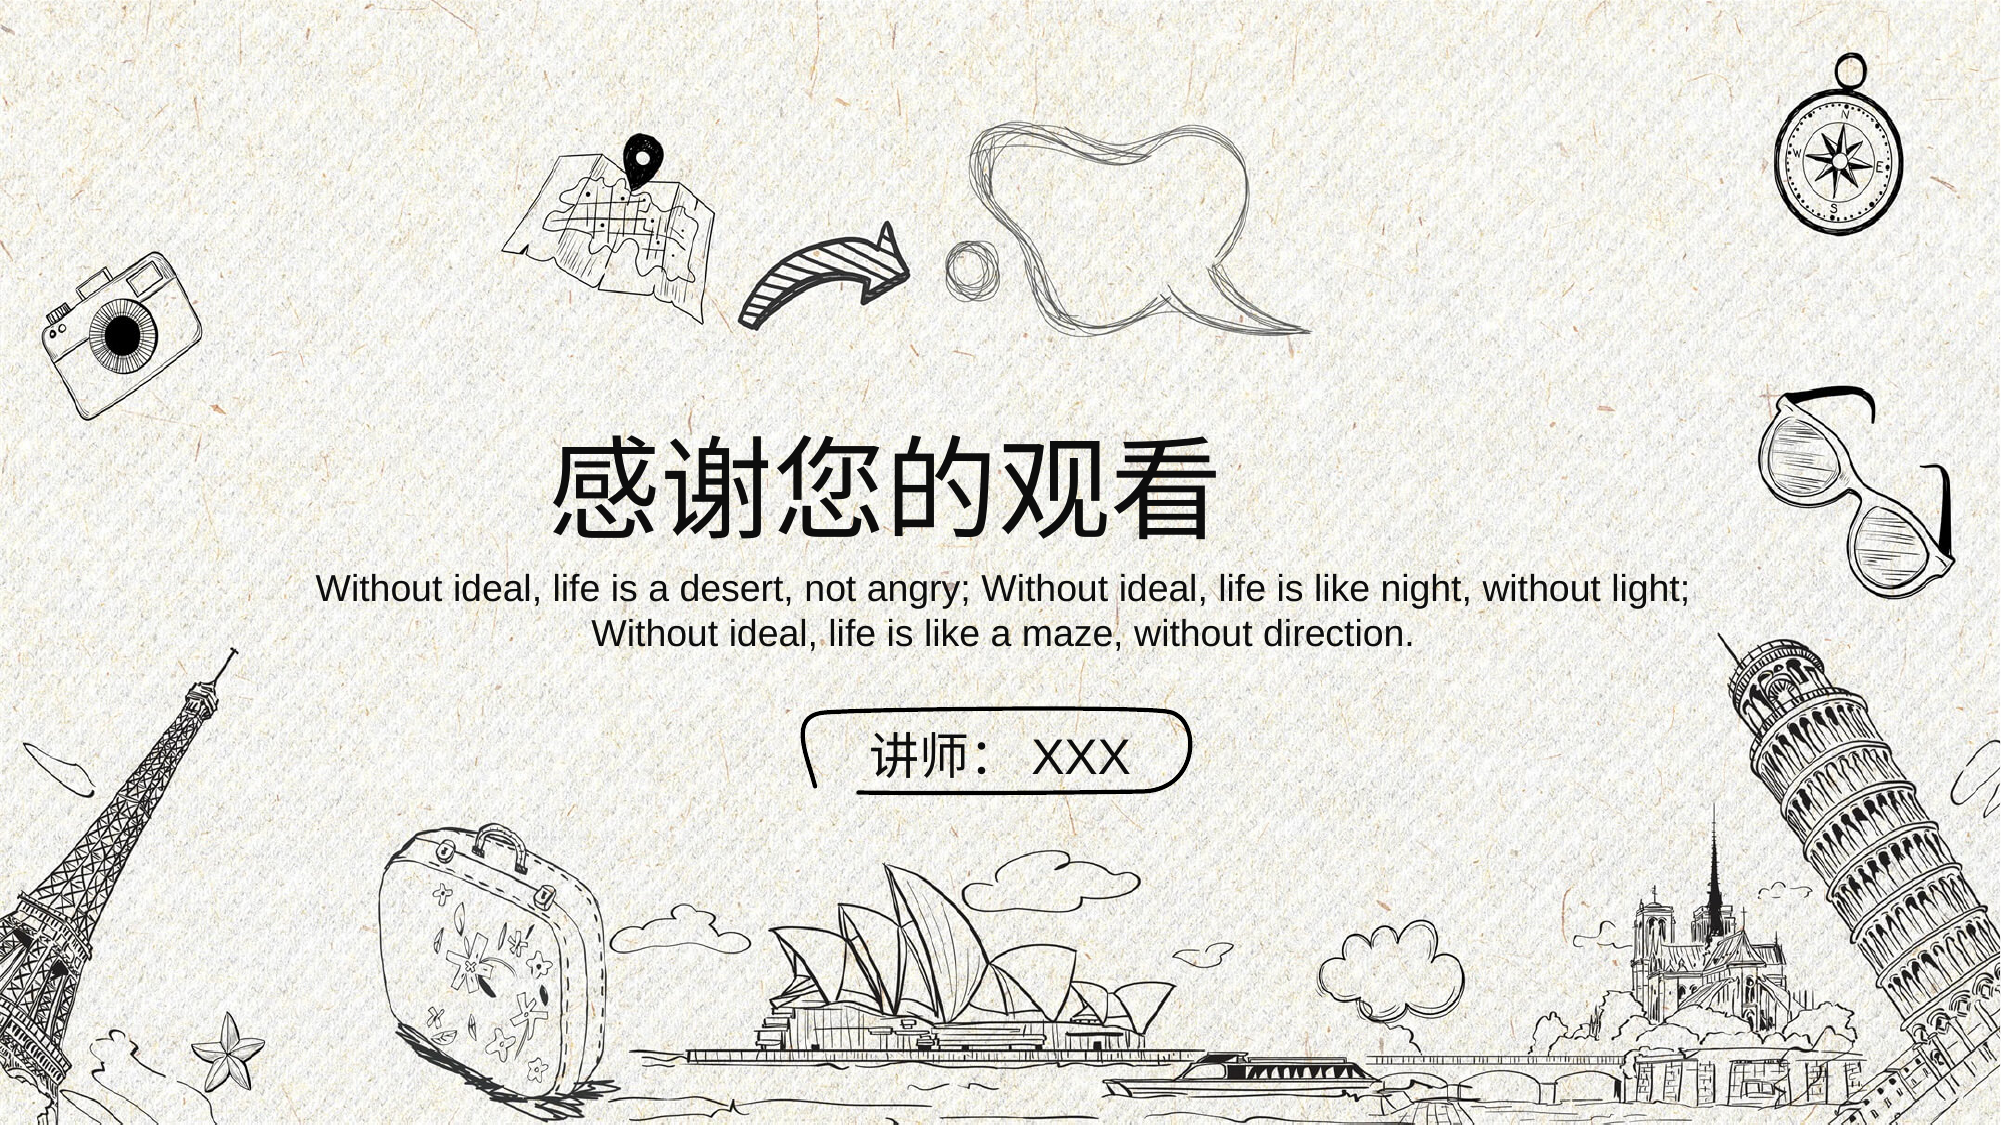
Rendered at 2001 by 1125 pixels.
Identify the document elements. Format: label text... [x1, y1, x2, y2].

text_box Without ideal, life is a desert, not angry; Without ideal, life is like night, without light; Without ideal, life is like a maze, without direction. [296, 557, 1711, 662]
text_box 感谢您的观看 [533, 410, 1553, 557]
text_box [800, 708, 1200, 794]
picture [0, 0, 2001, 1125]
